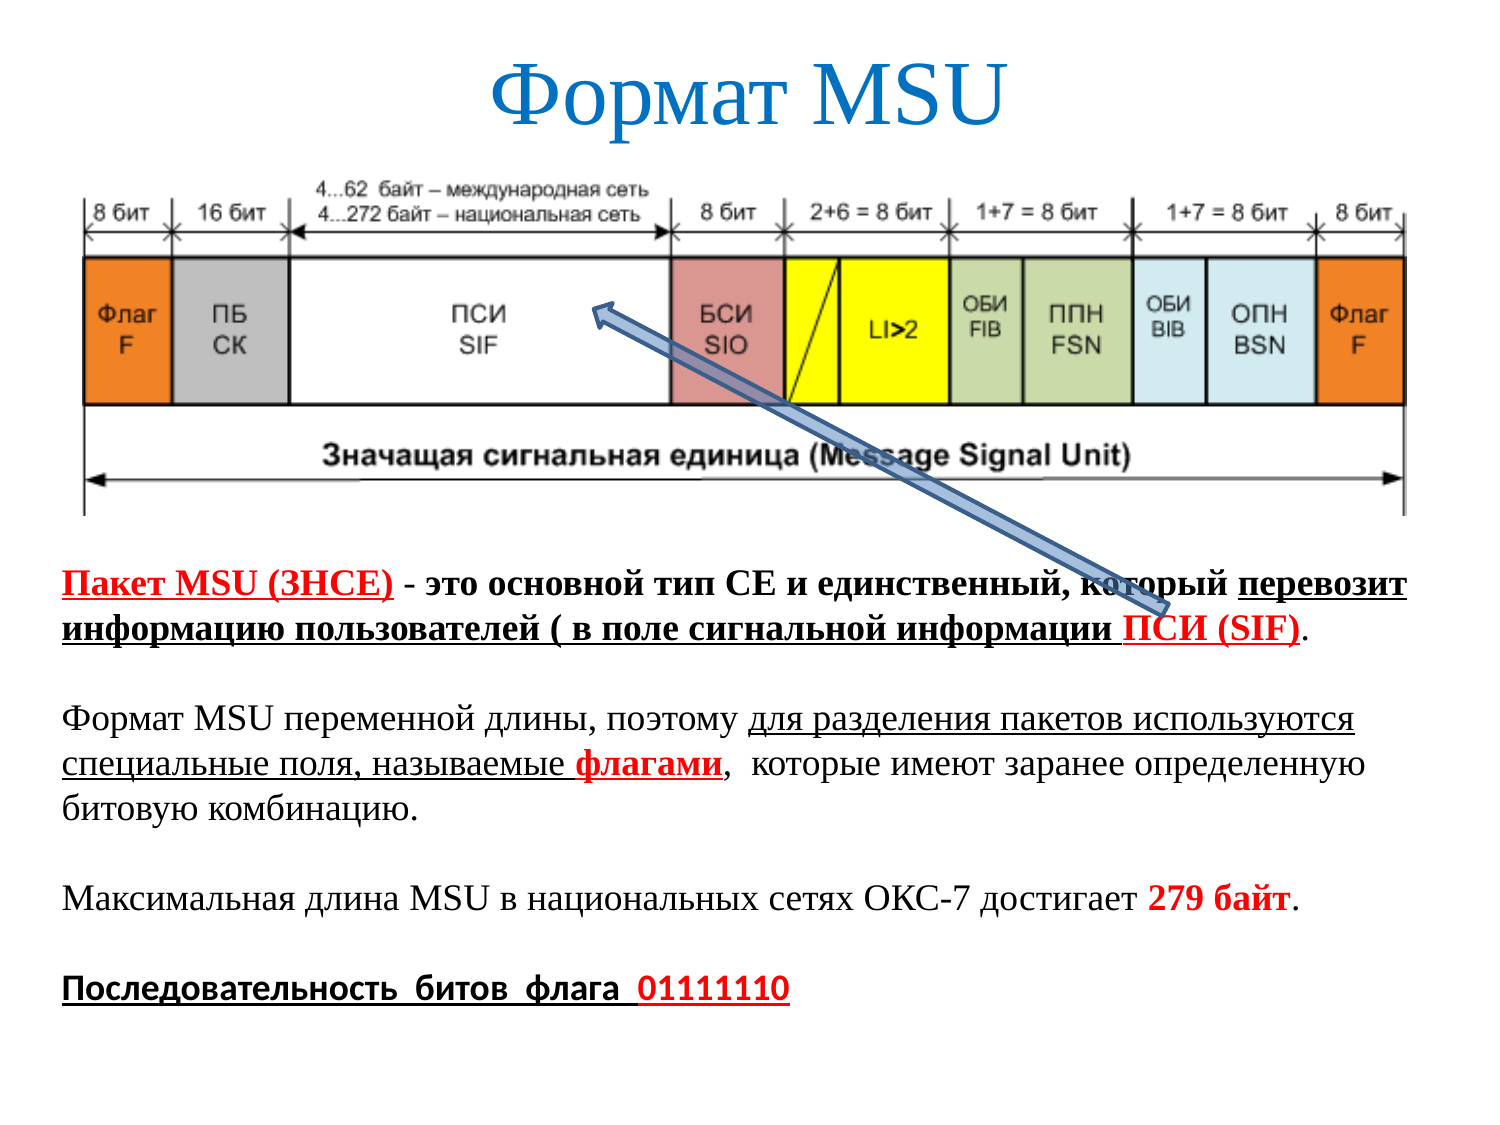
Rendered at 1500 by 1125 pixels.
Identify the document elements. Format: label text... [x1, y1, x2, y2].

picture [81, 175, 1407, 516]
text_box [982, 524, 1171, 619]
text_box Пакет MSU (ЗНСЕ) - это основной тип СЕ и единственный, который перевозит информацию пользователей ( в поле сигнальной информации ПСИ (SIF). Формат MSU переменной длины, поэтому для разделения пакетов используются специальные поля, называемые флагами, которые имеют заранее определенную битовую комбинацию. Максимальная длина MSU в национальных сетях ОКС-7 достигает 279 байт. Последовательность битов флага 01111110 [46, 550, 1465, 1066]
title Формат MSU [75, 23, 1425, 153]
